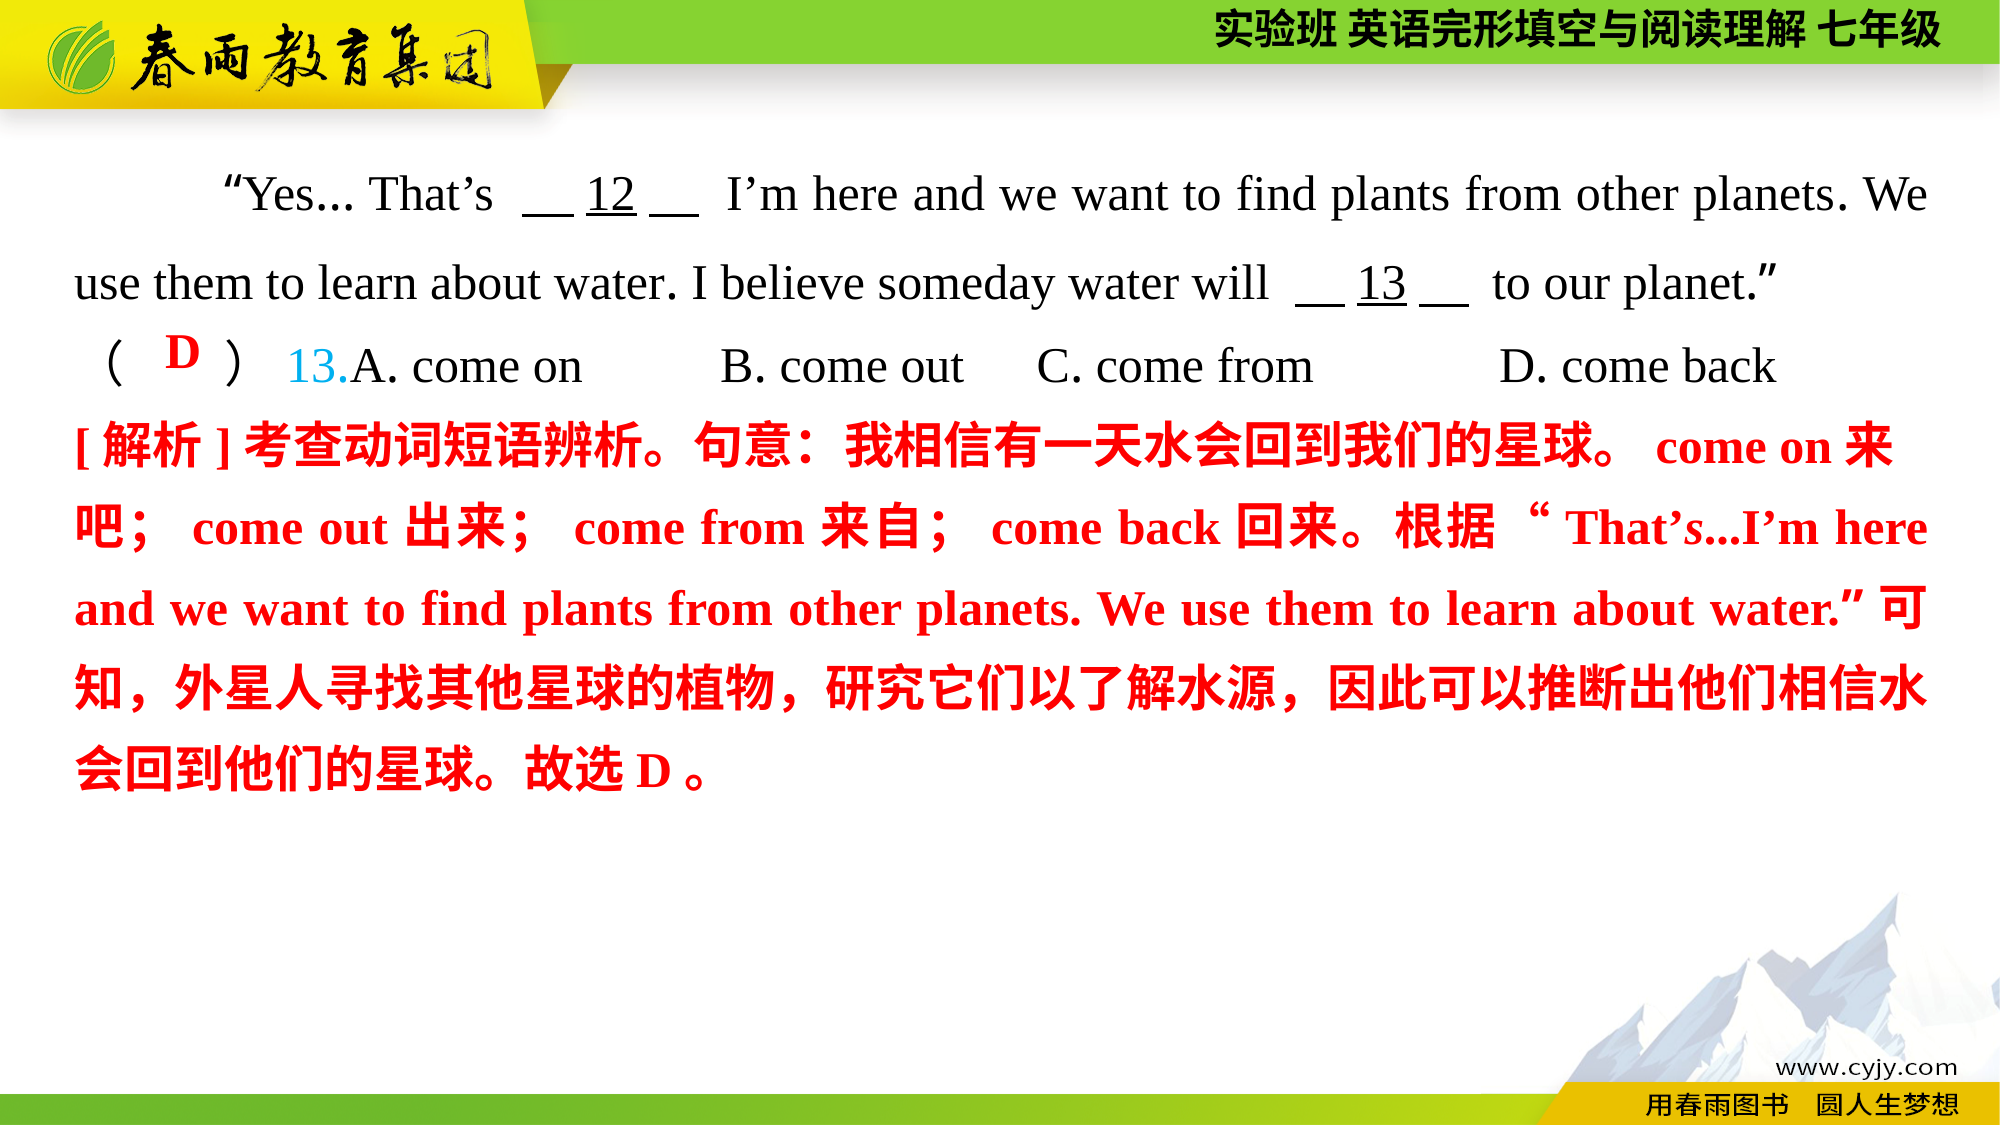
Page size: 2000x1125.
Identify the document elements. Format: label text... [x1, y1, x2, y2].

list “Yes... That’s 12 I’m here and we want to find plants from other planets. We use them to learn about water. I believe someday water will 13 to our planet.” [59, 122, 1944, 304]
picture [0, 0, 2000, 1125]
text_box （ ）13.A. come on B. come out C. come from D. come back [59, 304, 1944, 385]
text_box D [150, 311, 216, 386]
text_box [解析]考查动词短语辨析。句意：我相信有一天水会回到我们的星球。come on来 吧；come out出来；come from来自；come back回来。根据“That’s...I’m here and we want to find plants from other planets. We use them to learn about water.”可知，外星人寻找其他星球的植物，研究它们以了解水源，因此可以推断出他们相信水会回到他们的星球。故选D。 [59, 385, 1944, 806]
